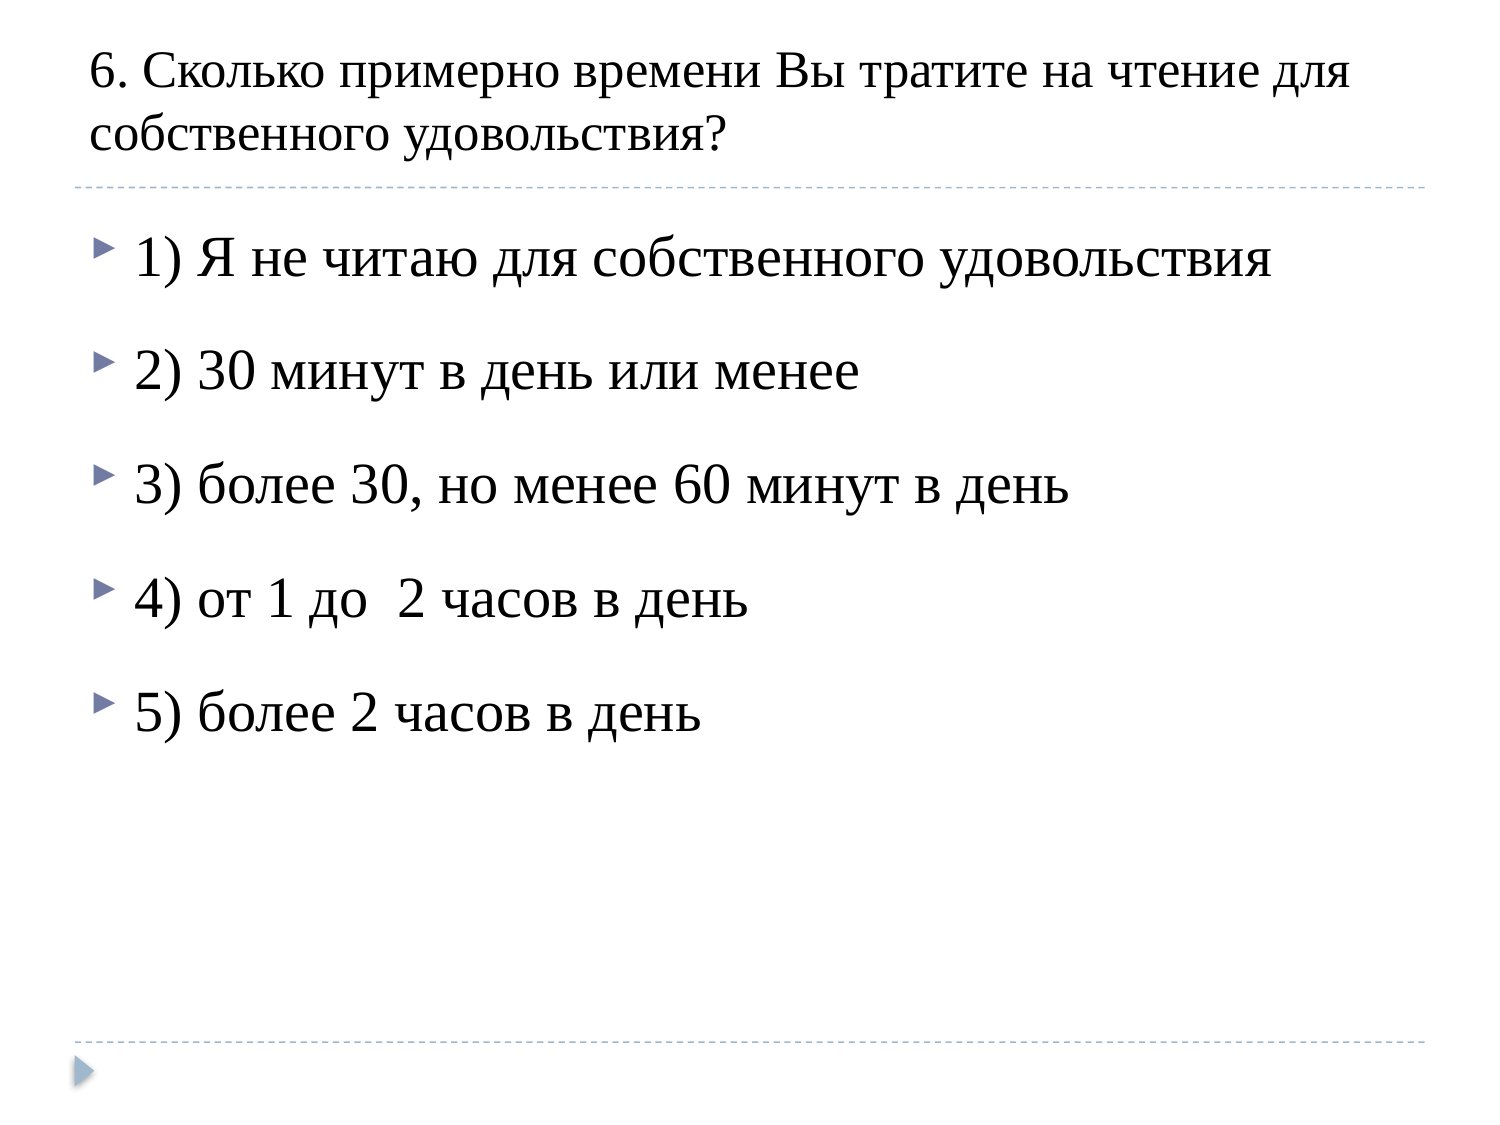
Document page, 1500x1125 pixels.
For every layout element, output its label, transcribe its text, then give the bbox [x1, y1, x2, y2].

list 1) Я не читаю для собственного удовольствия 2) 30 минут в день или менее 3) более 30, но менее 60 минут в день 4) от 1 до 2 часов в день 5) более 2 часов в день [75, 200, 1425, 1010]
title 6. Сколько примерно времени Вы тратите на чтение для собственного удовольствия? [75, 24, 1425, 200]
